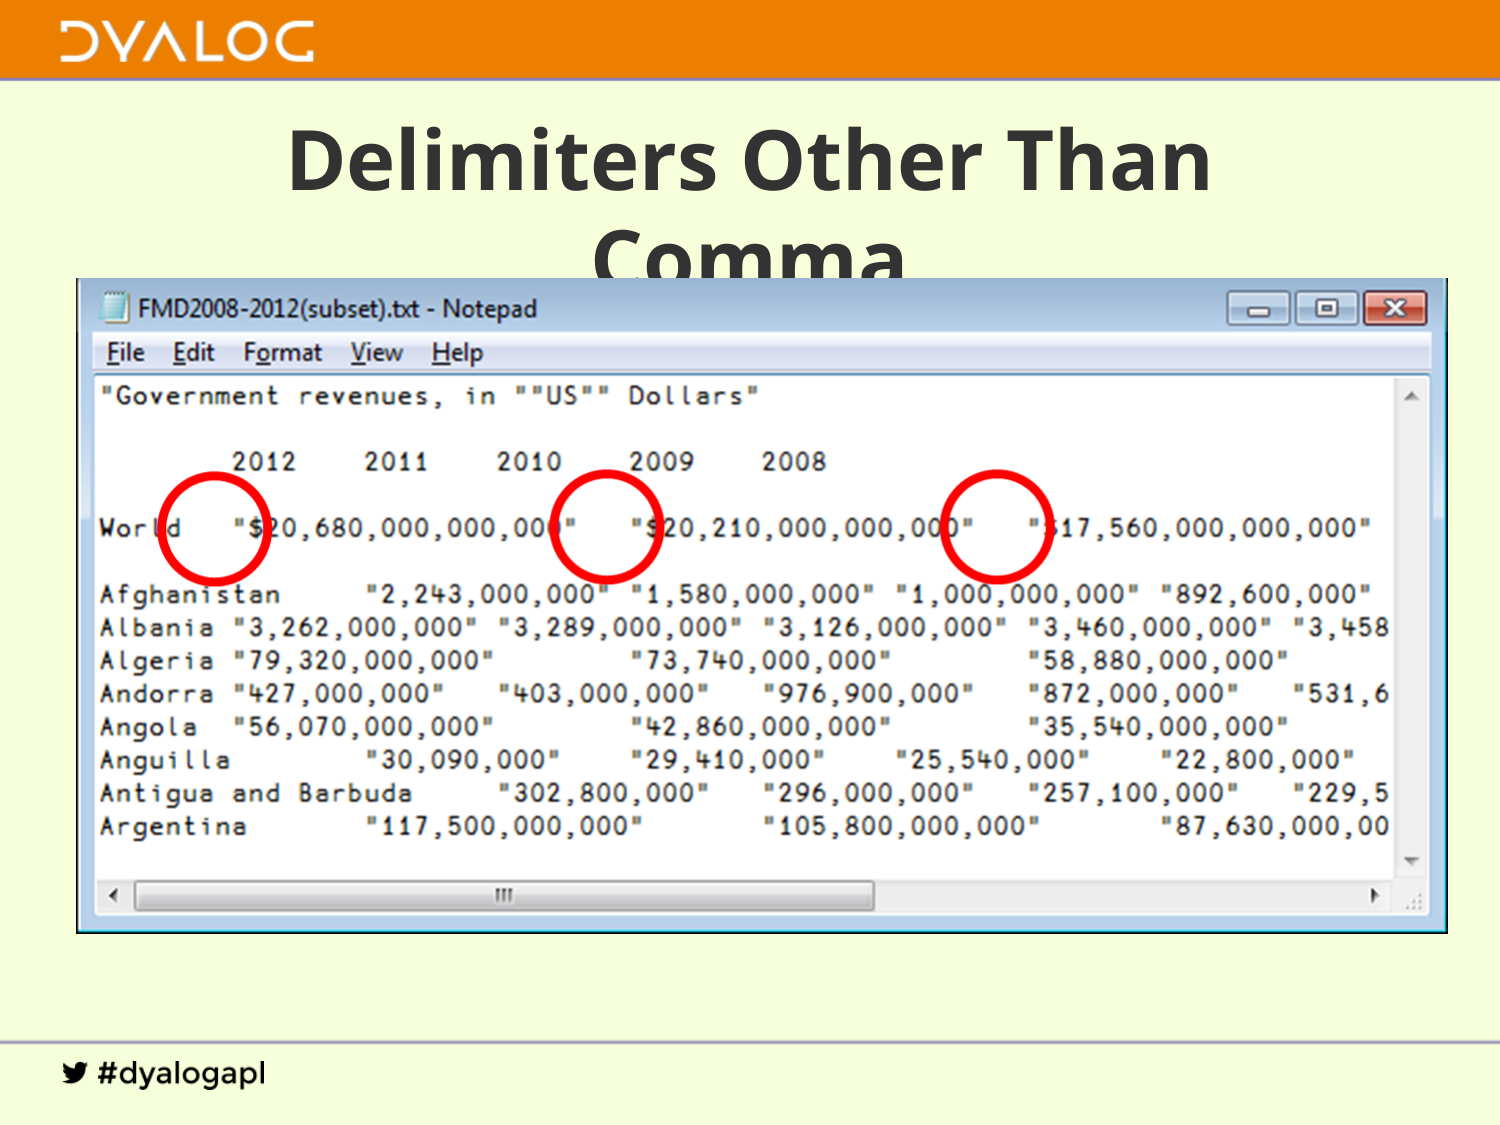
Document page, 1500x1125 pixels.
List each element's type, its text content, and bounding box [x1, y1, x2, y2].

picture [0, 0, 1500, 1125]
title Delimiters Other Than Comma [112, 99, 1388, 268]
subtitle Delimiters other than comma can be used. This file uses TAB… DEL←⎕UCS 9 ⍝ TAB character ⍴tab←LoadTEXT ‘fil.TXT’ DEL 15 6 [100, 270, 1412, 277]
